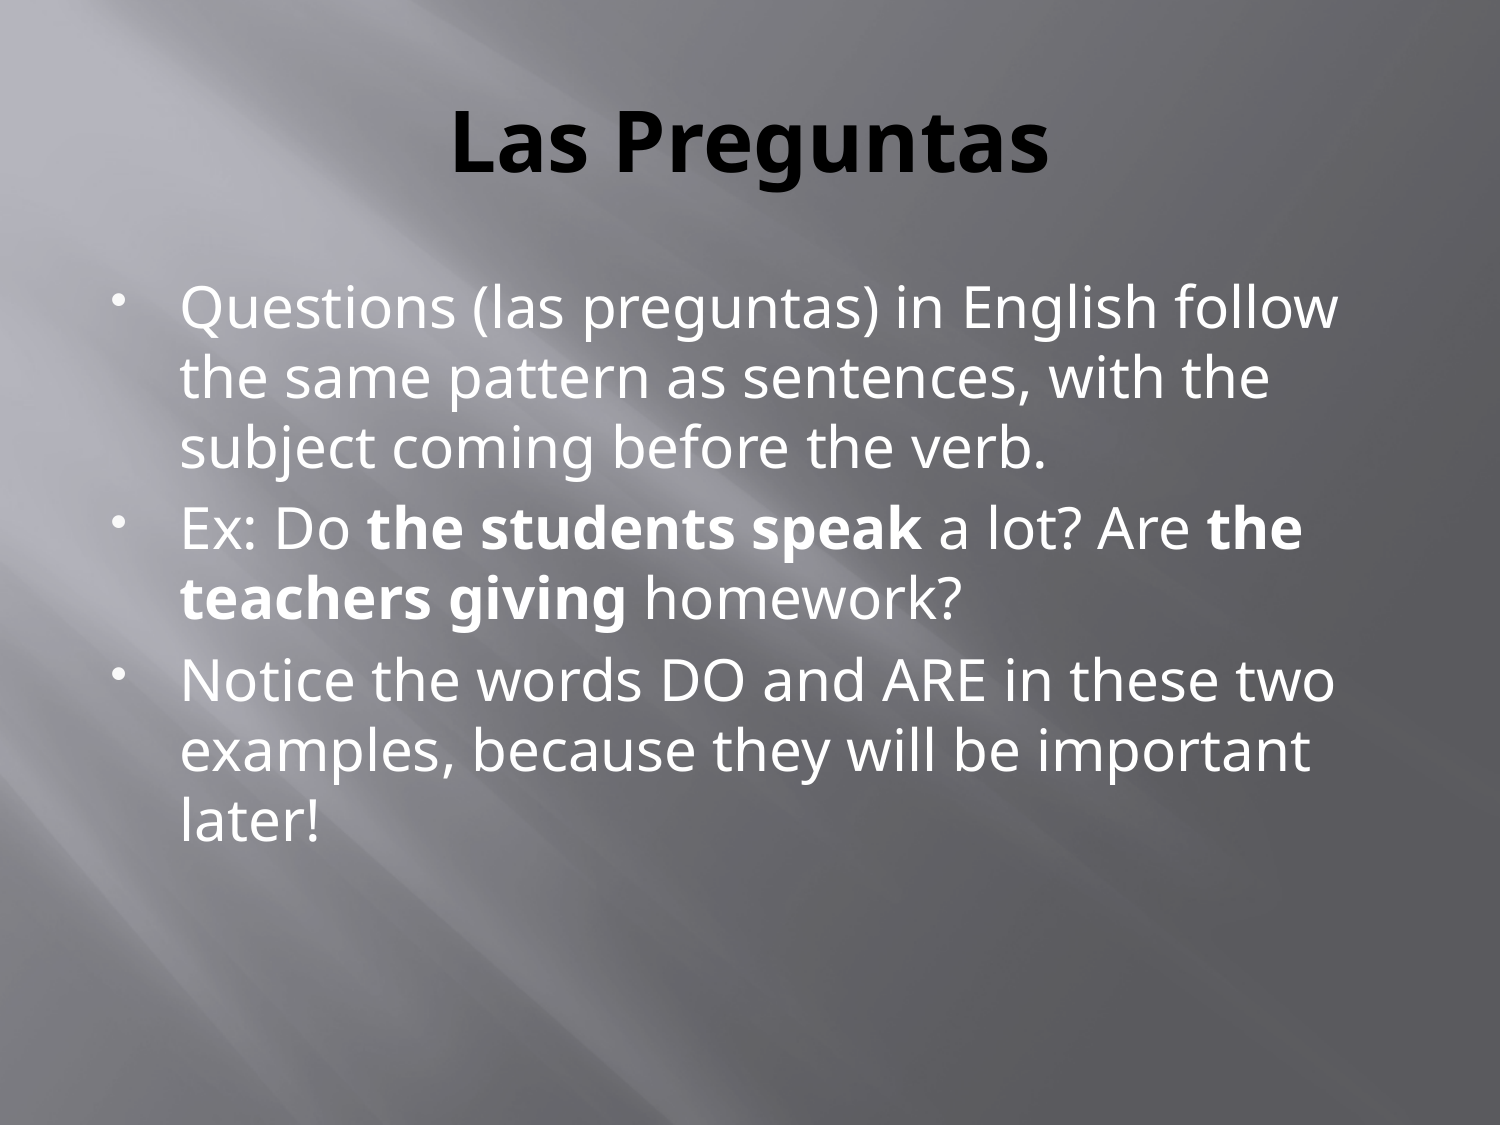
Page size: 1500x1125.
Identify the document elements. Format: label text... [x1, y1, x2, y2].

list Questions (las preguntas) in English follow the same pattern as sentences, with the subject coming before the verb. Ex: Do the students speak a lot? Are the teachers giving homework? Notice the words DO and ARE in these two examples, because they will be important later! [75, 262, 1425, 1035]
title Las Preguntas [75, 45, 1425, 233]
